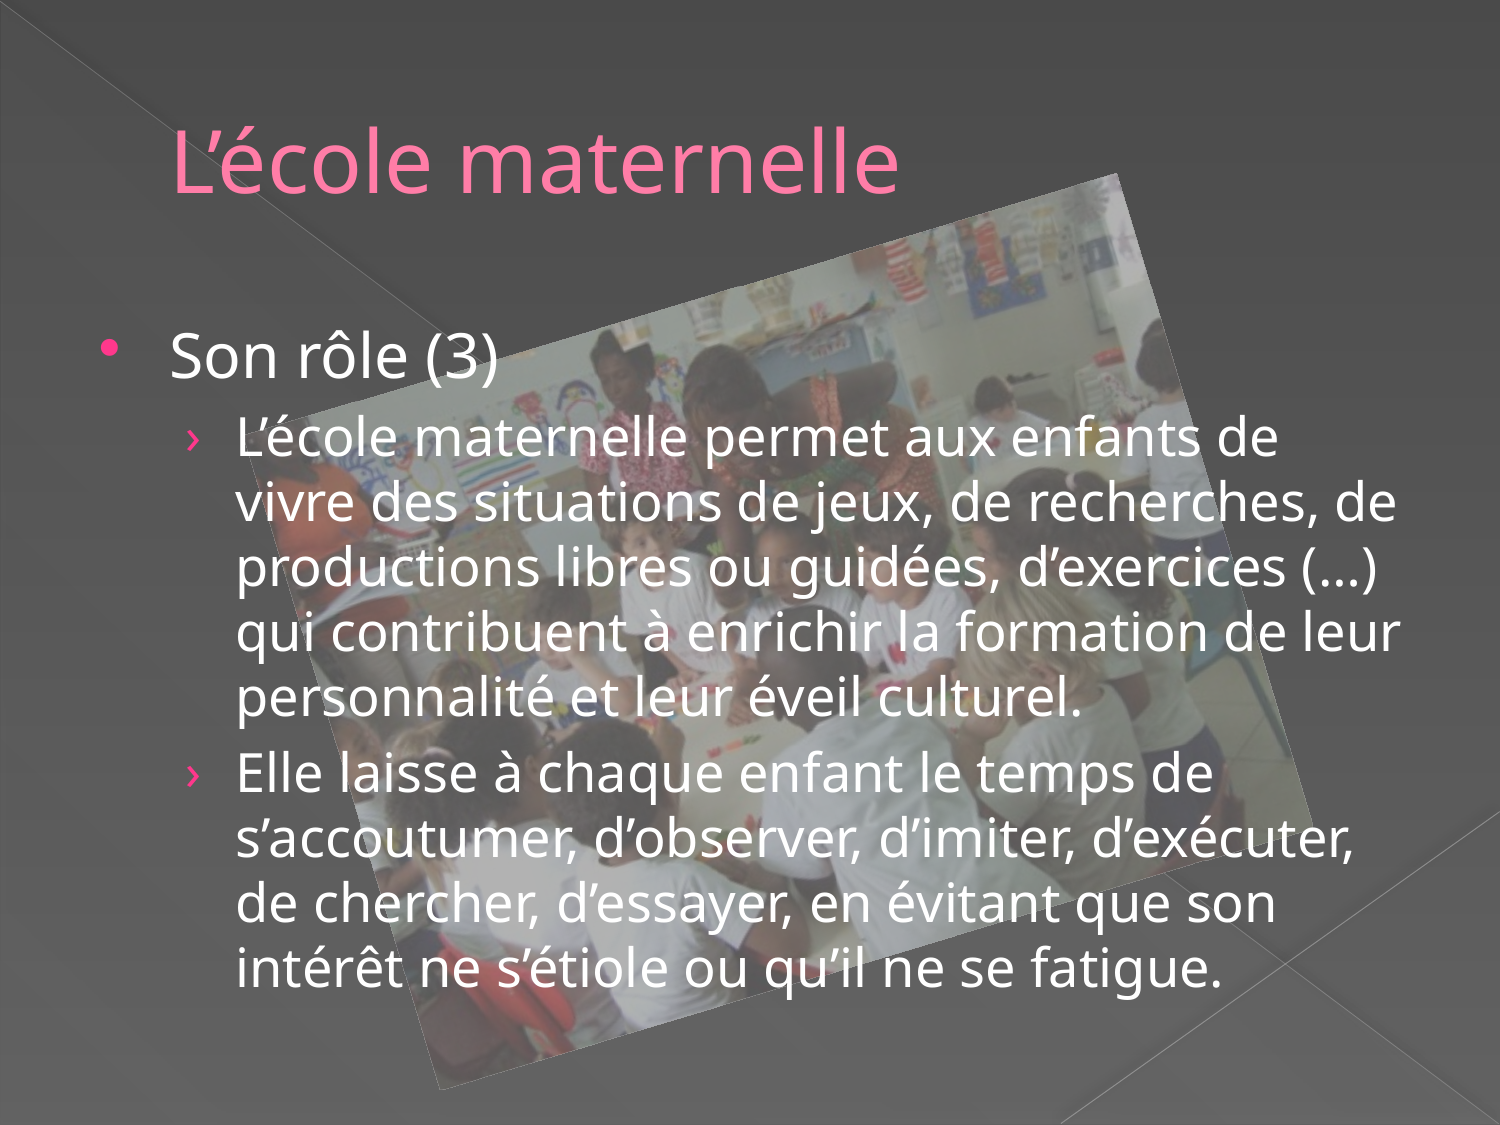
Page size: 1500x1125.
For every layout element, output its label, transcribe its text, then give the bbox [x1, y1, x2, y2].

title L’école maternelle [75, 43, 1425, 274]
picture [320, 289, 1234, 974]
list Son rôle (3) L’école maternelle permet aux enfants de vivre des situations de jeux, de recherches, de productions libres ou guidées, d’exercices (…) qui contribuent à enrichir la formation de leur personnalité et leur éveil culturel. Elle laisse à chaque enfant le temps de s’accoutumer, d’observer, d’imiter, d’exécuter, de chercher, d’essayer, en évitant que son intérêt ne s’étiole ou qu’il ne se fatigue. [75, 308, 1425, 1059]
